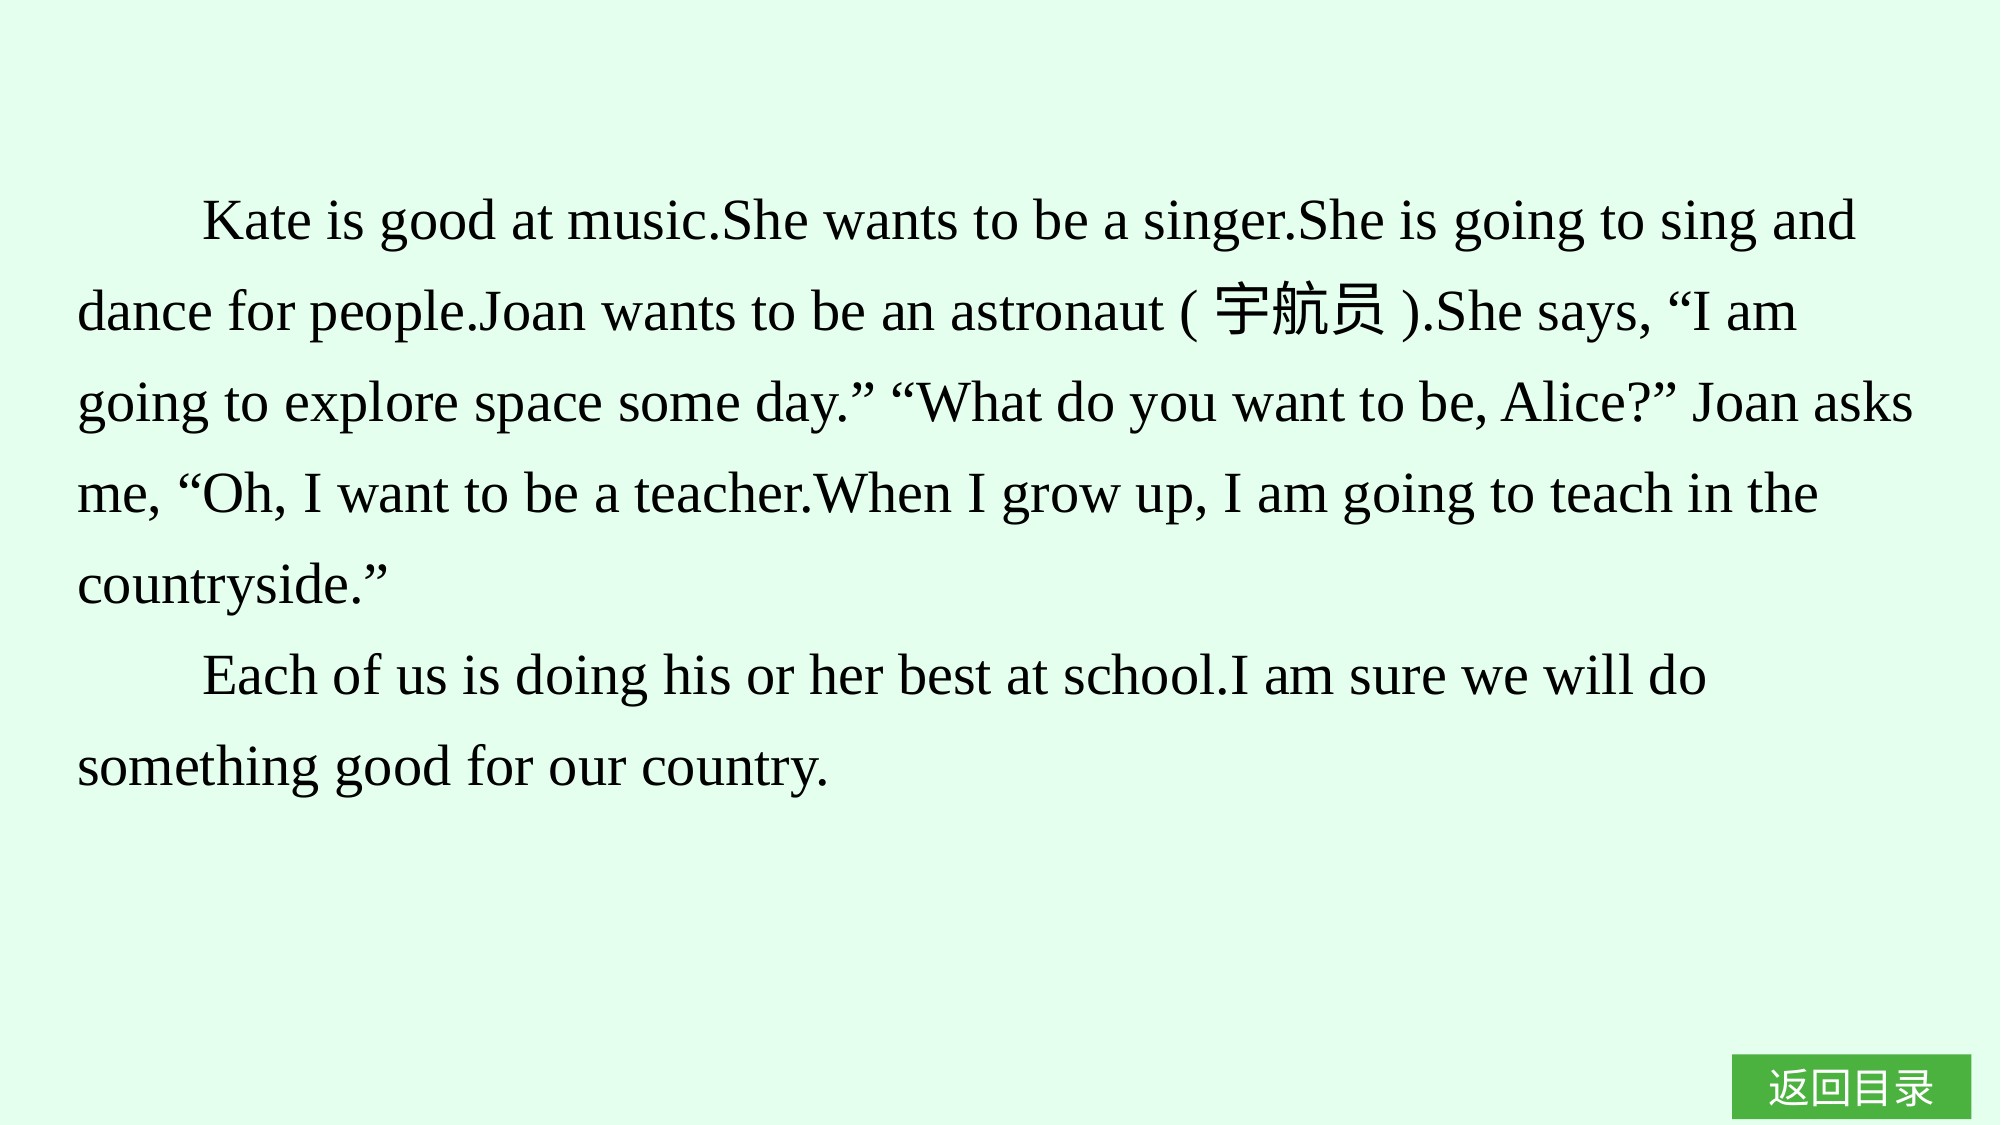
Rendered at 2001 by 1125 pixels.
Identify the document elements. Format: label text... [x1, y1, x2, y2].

text_box Kate is good at music.She wants to be a singer.She is going to sing and dance for people.Joan wants to be an astronaut (宇航员).She says, “I am going to explore space some day.” “What do you want to be, Alice?” Joan asks me, “Oh, I want to be a teacher.When I grow up, I am going to teach in the countryside.” Each of us is doing his or her best at school.I am sure we will do something good for our country. [62, 152, 1938, 805]
